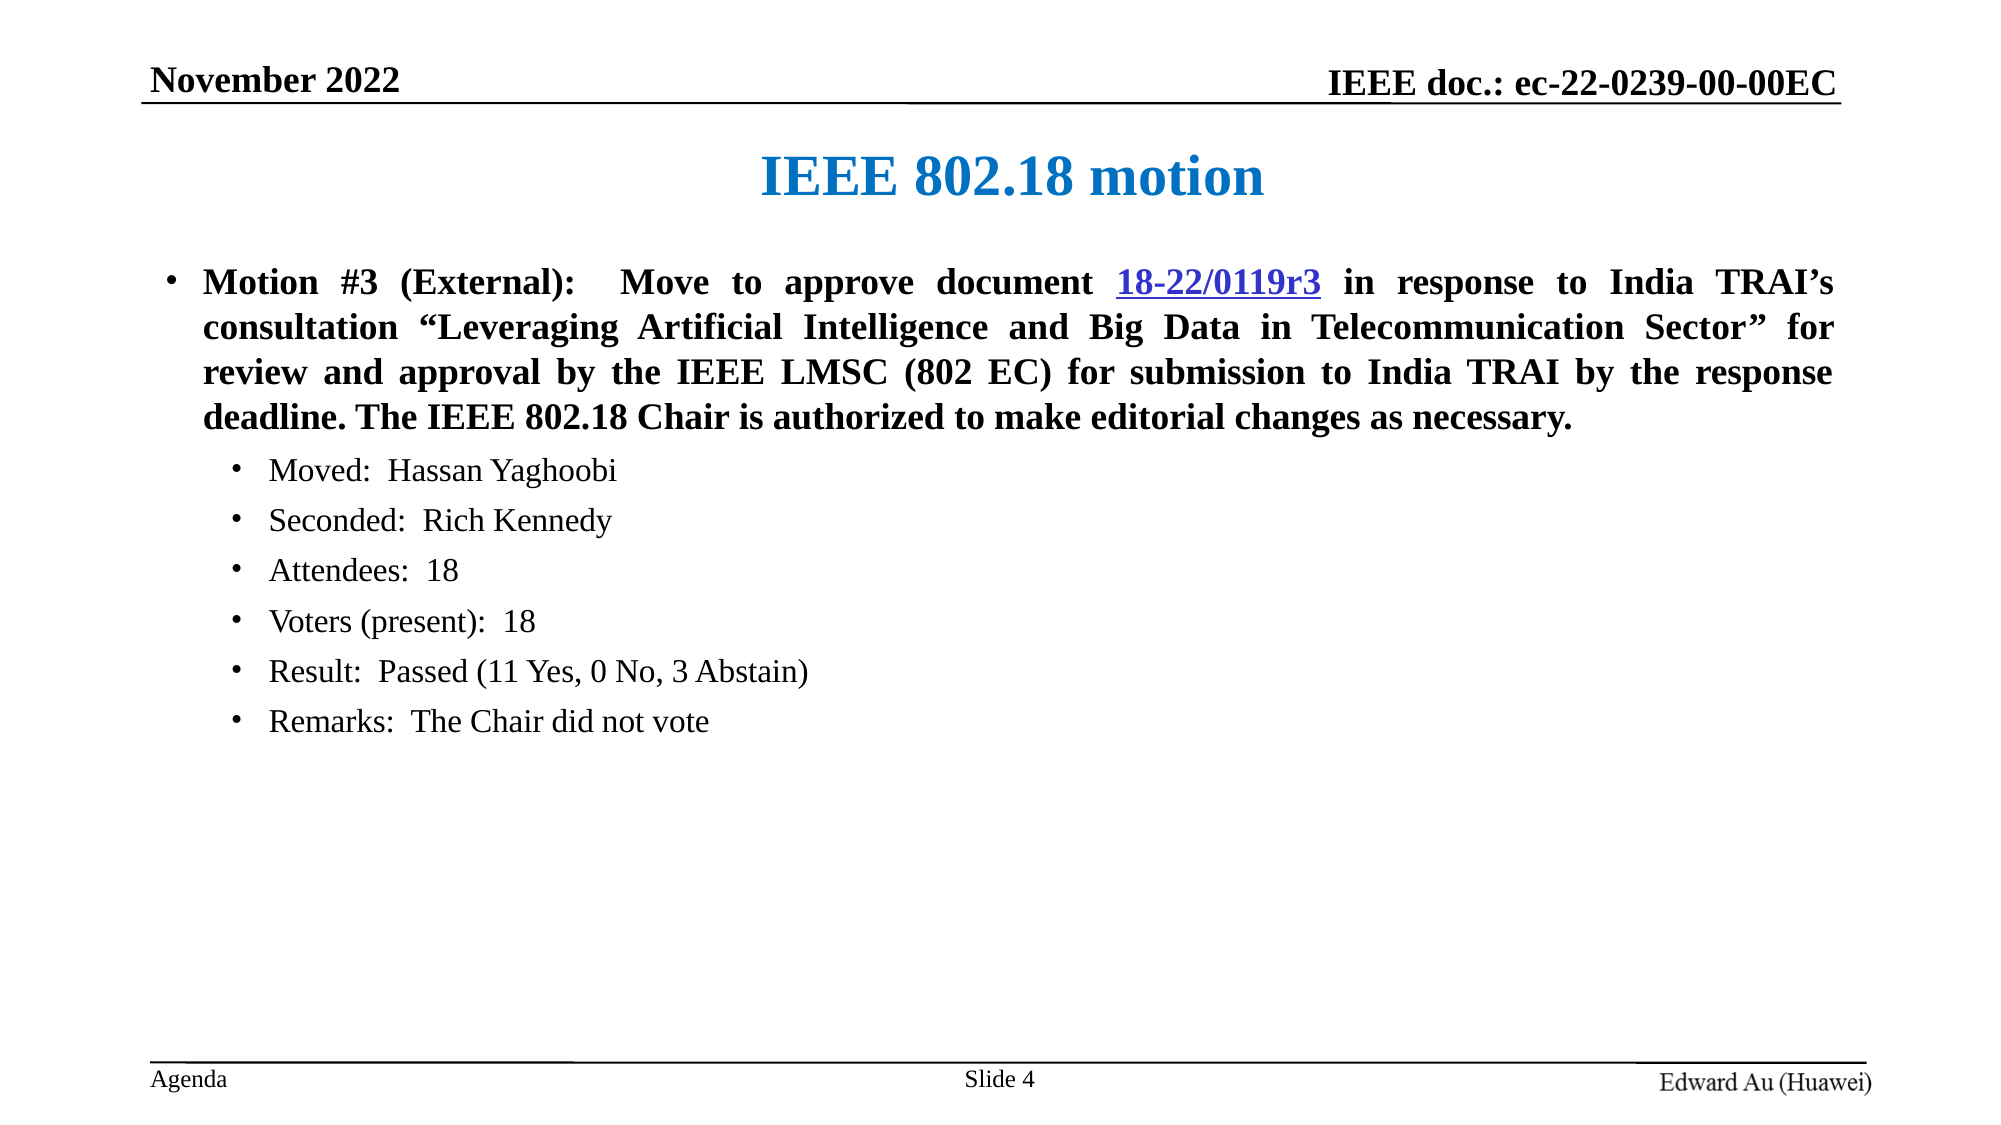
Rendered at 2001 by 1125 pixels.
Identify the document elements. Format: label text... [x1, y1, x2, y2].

title IEEE 802.18 motion [162, 99, 1864, 246]
picture [1174, 1058, 1887, 1113]
list Motion #3 (External): Move to approve document 18-22/0119r3 in response to India TRAI’s consultation “Leveraging Artificial Intelligence and Big Data in Telecommunication Sector” for review and approval by the IEEE LMSC (802 EC) for submission to India TRAI by the response deadline. The IEEE 802.18 Chair is authorized to make editorial changes as necessary. Moved: Hassan Yaghoobi Seconded: Rich Kennedy Attendees: 18 Voters (present): 18 Result: Passed (11 Yes, 0 No, 3 Abstain) Remarks: The Chair did not vote [149, 249, 1869, 925]
slide_number Slide 4 [933, 1061, 1067, 1123]
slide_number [149, 54, 651, 101]
